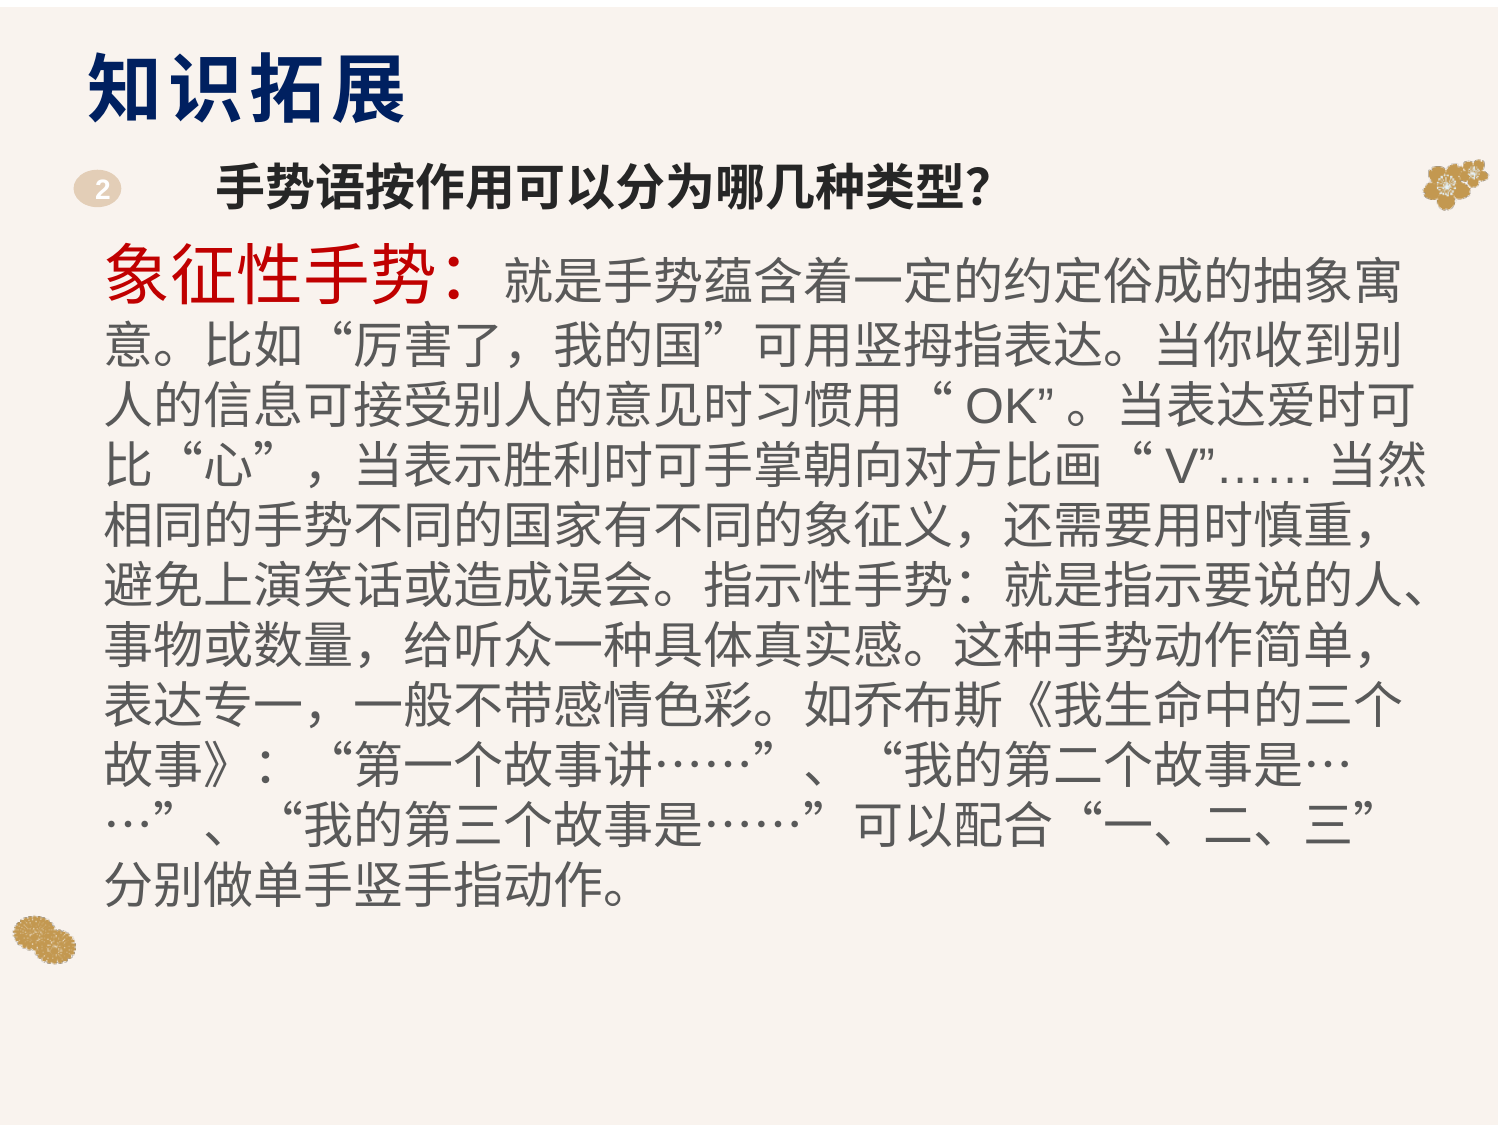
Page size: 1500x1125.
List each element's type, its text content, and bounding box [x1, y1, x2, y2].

picture [0, 895, 89, 985]
picture [1411, 140, 1500, 230]
text_box [0, 6, 1499, 895]
text_box 知识拓展 [74, 42, 1425, 130]
text_box 象征性手势：就是手势蕴含着一定的约定俗成的抽象寓意。比如“厉害了，我的国”可用竖拇指表达。当你收到别人的信息可接受别人的意见时习惯用“OK”。当表达爱时可比“心”，当表示胜利时可手掌朝向对方比画“V”……当然相同的手势不同的国家有不同的象征义，还需要用时慎重，避免上演笑话或造成误会。指示性手势：就是指示要说的人、事物或数量，给听众一种具体真实感。这种手势动作简单，表达专一，一般不带感情色彩。如乔布斯《我生命中的三个故事》：“第一个故事讲……”、“我的第二个故事是……”、“我的第三个故事是……”可以配合“一、二、三”分别做单手竖手指动作。 [88, 225, 1457, 977]
text_box 2 [72, 168, 123, 209]
text_box [0, 230, 1499, 1125]
text_box 手势语按作用可以分为哪几种类型？ [201, 148, 999, 208]
